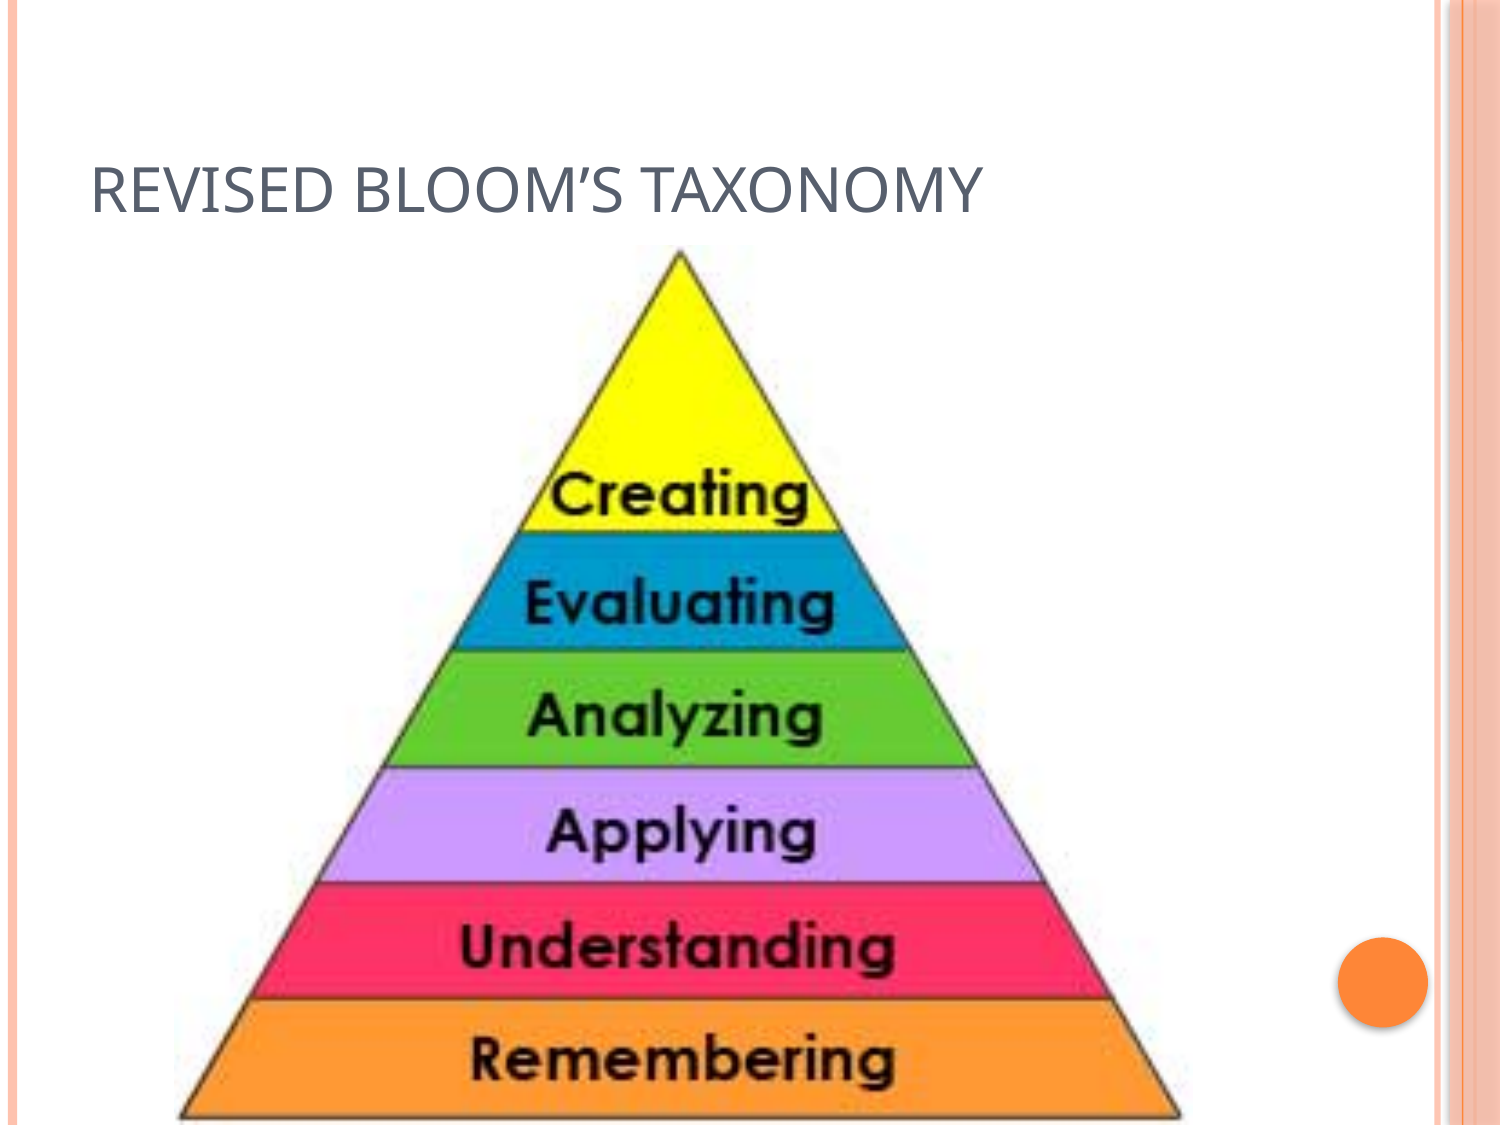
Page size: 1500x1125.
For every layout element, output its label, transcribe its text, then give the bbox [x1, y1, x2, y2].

title Revised bloom’s taxonomy [75, 45, 1300, 233]
picture [174, 244, 1193, 1125]
